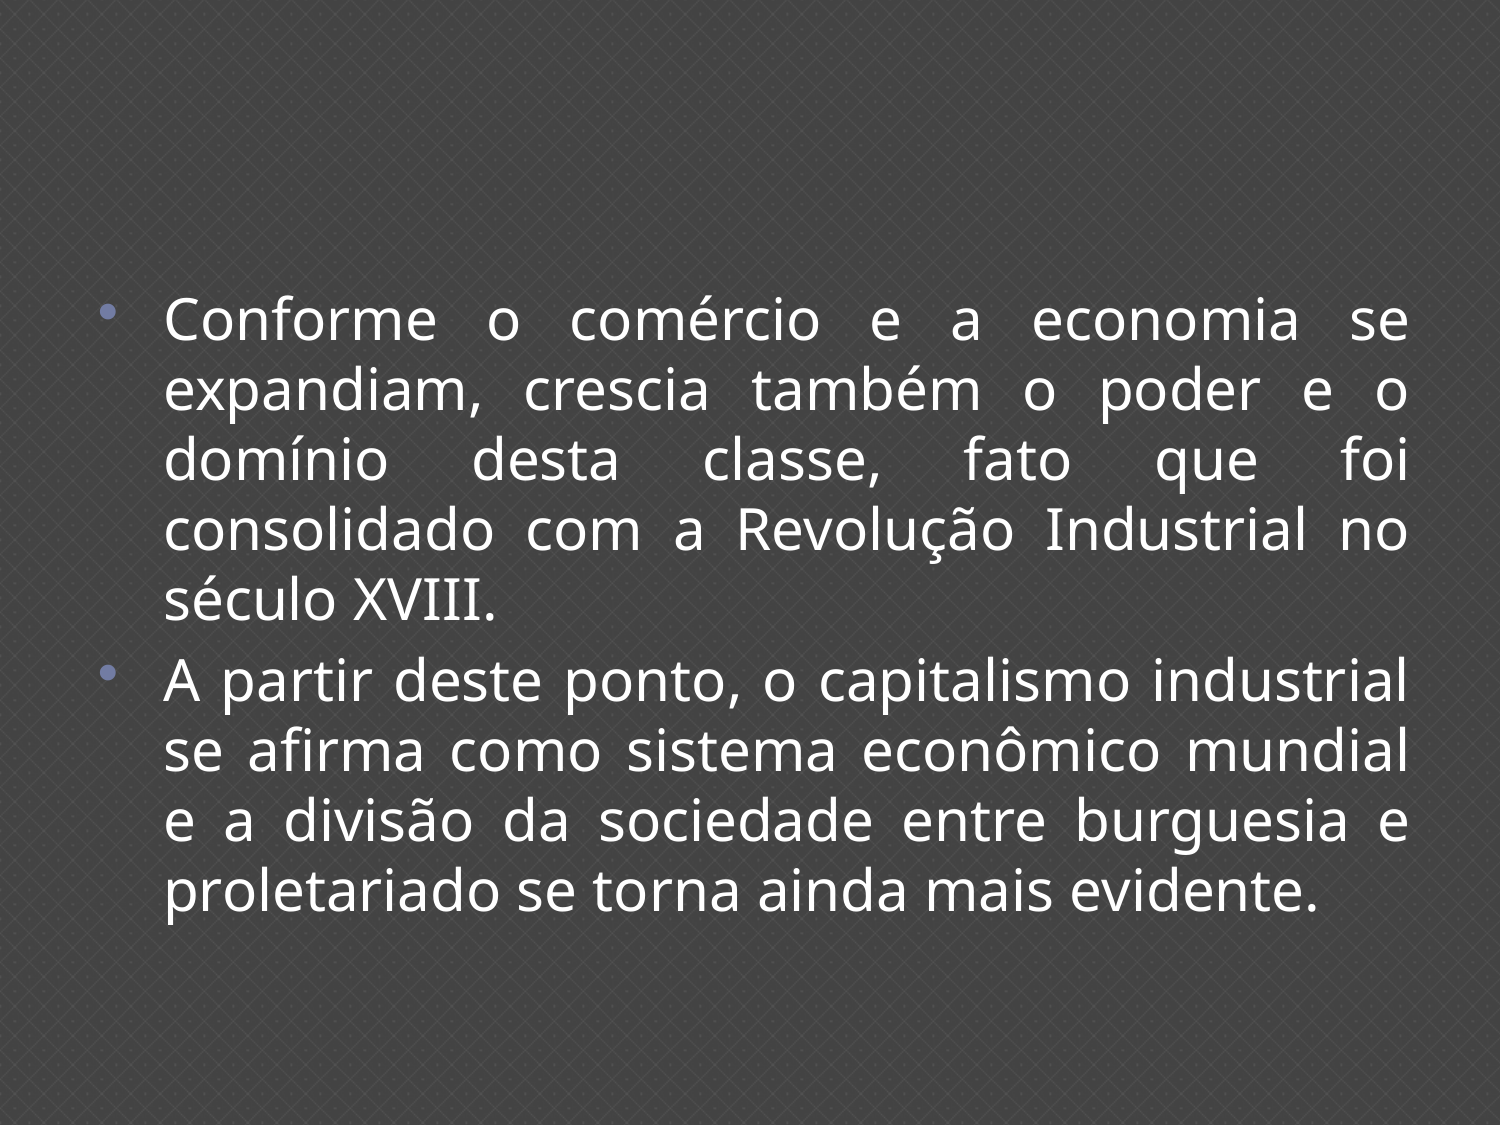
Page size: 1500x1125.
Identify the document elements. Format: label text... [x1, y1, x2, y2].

list Conforme o comércio e a economia se expandiam, crescia também o poder e o domínio desta classe, fato que foi consolidado com a Revolução Industrial no século XVIII. A partir deste ponto, o capitalismo industrial se afirma como sistema econômico mundial e a divisão da sociedade entre burguesia e proletariado se torna ainda mais evidente. [75, 275, 1425, 1059]
